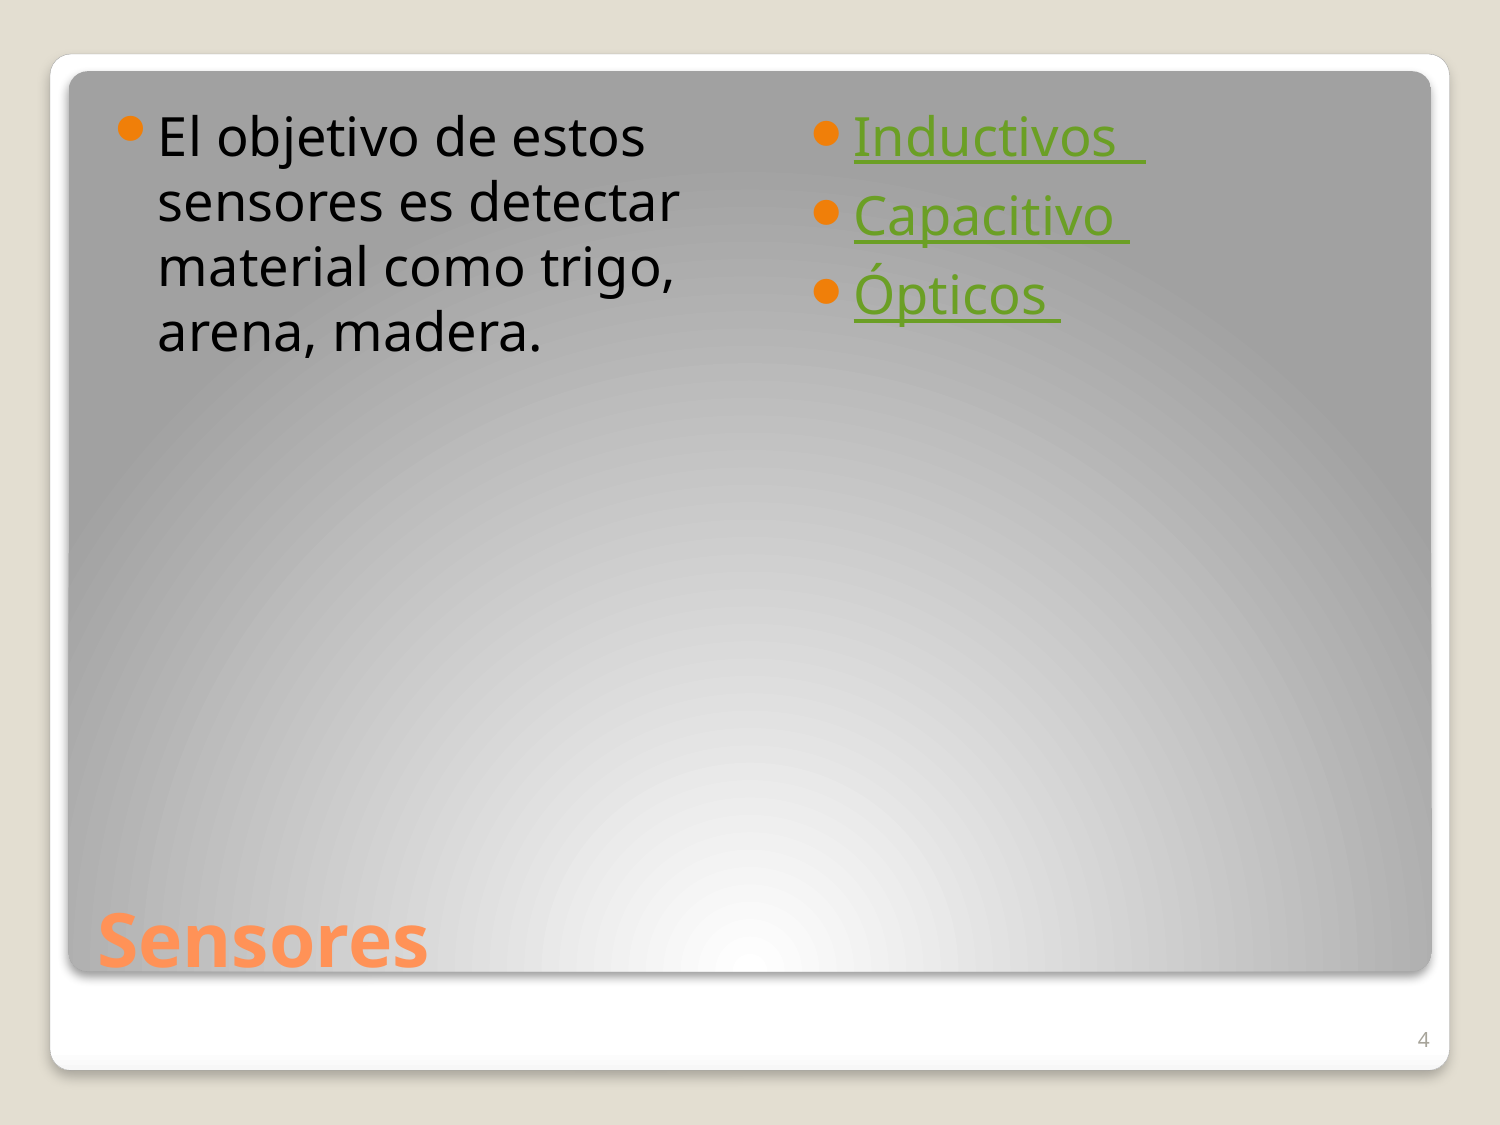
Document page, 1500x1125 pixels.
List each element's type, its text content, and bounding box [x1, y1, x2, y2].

title Sensores [82, 817, 1425, 991]
slide_number 4 [1369, 1002, 1445, 1063]
list Inductivos Capacitivo Ópticos [780, 86, 1426, 807]
list El objetivo de estos sensores es detectar material como trigo, arena, madera. [84, 86, 730, 807]
